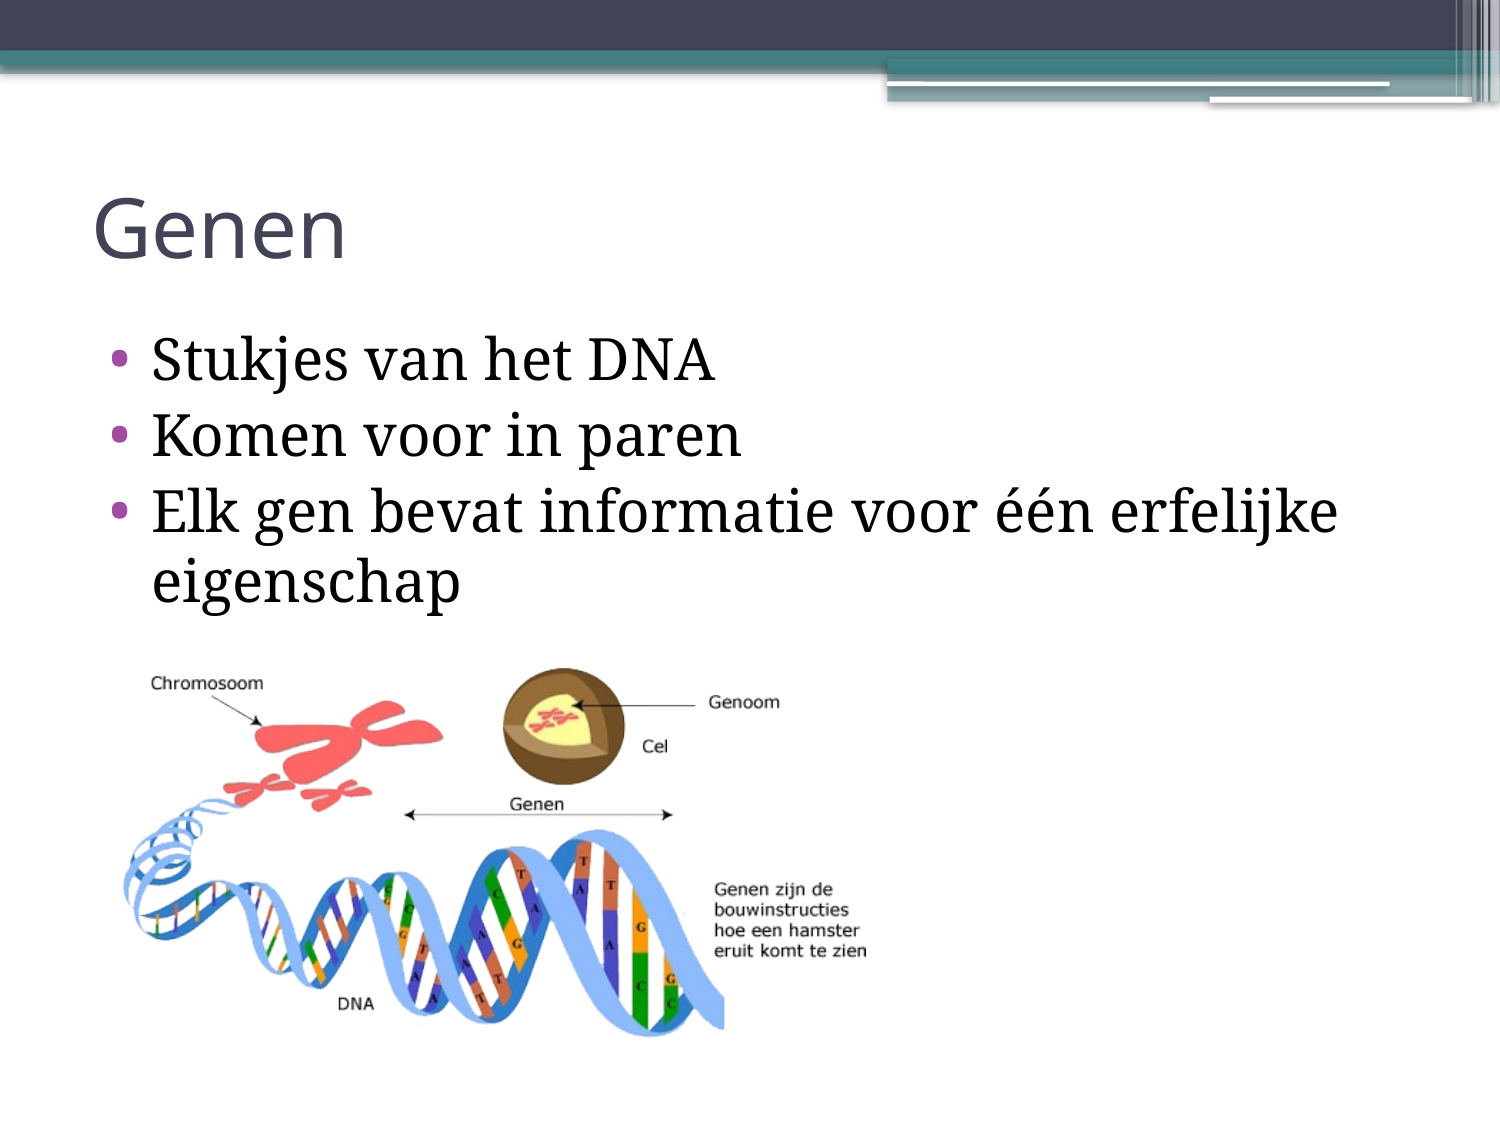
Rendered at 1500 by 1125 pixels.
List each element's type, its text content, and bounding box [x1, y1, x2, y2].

list Stukjes van het DNA Komen voor in paren Elk gen bevat informatie voor één erfelijke eigenschap [76, 314, 1427, 1024]
picture [123, 668, 866, 1039]
title Genen [76, 137, 1427, 313]
